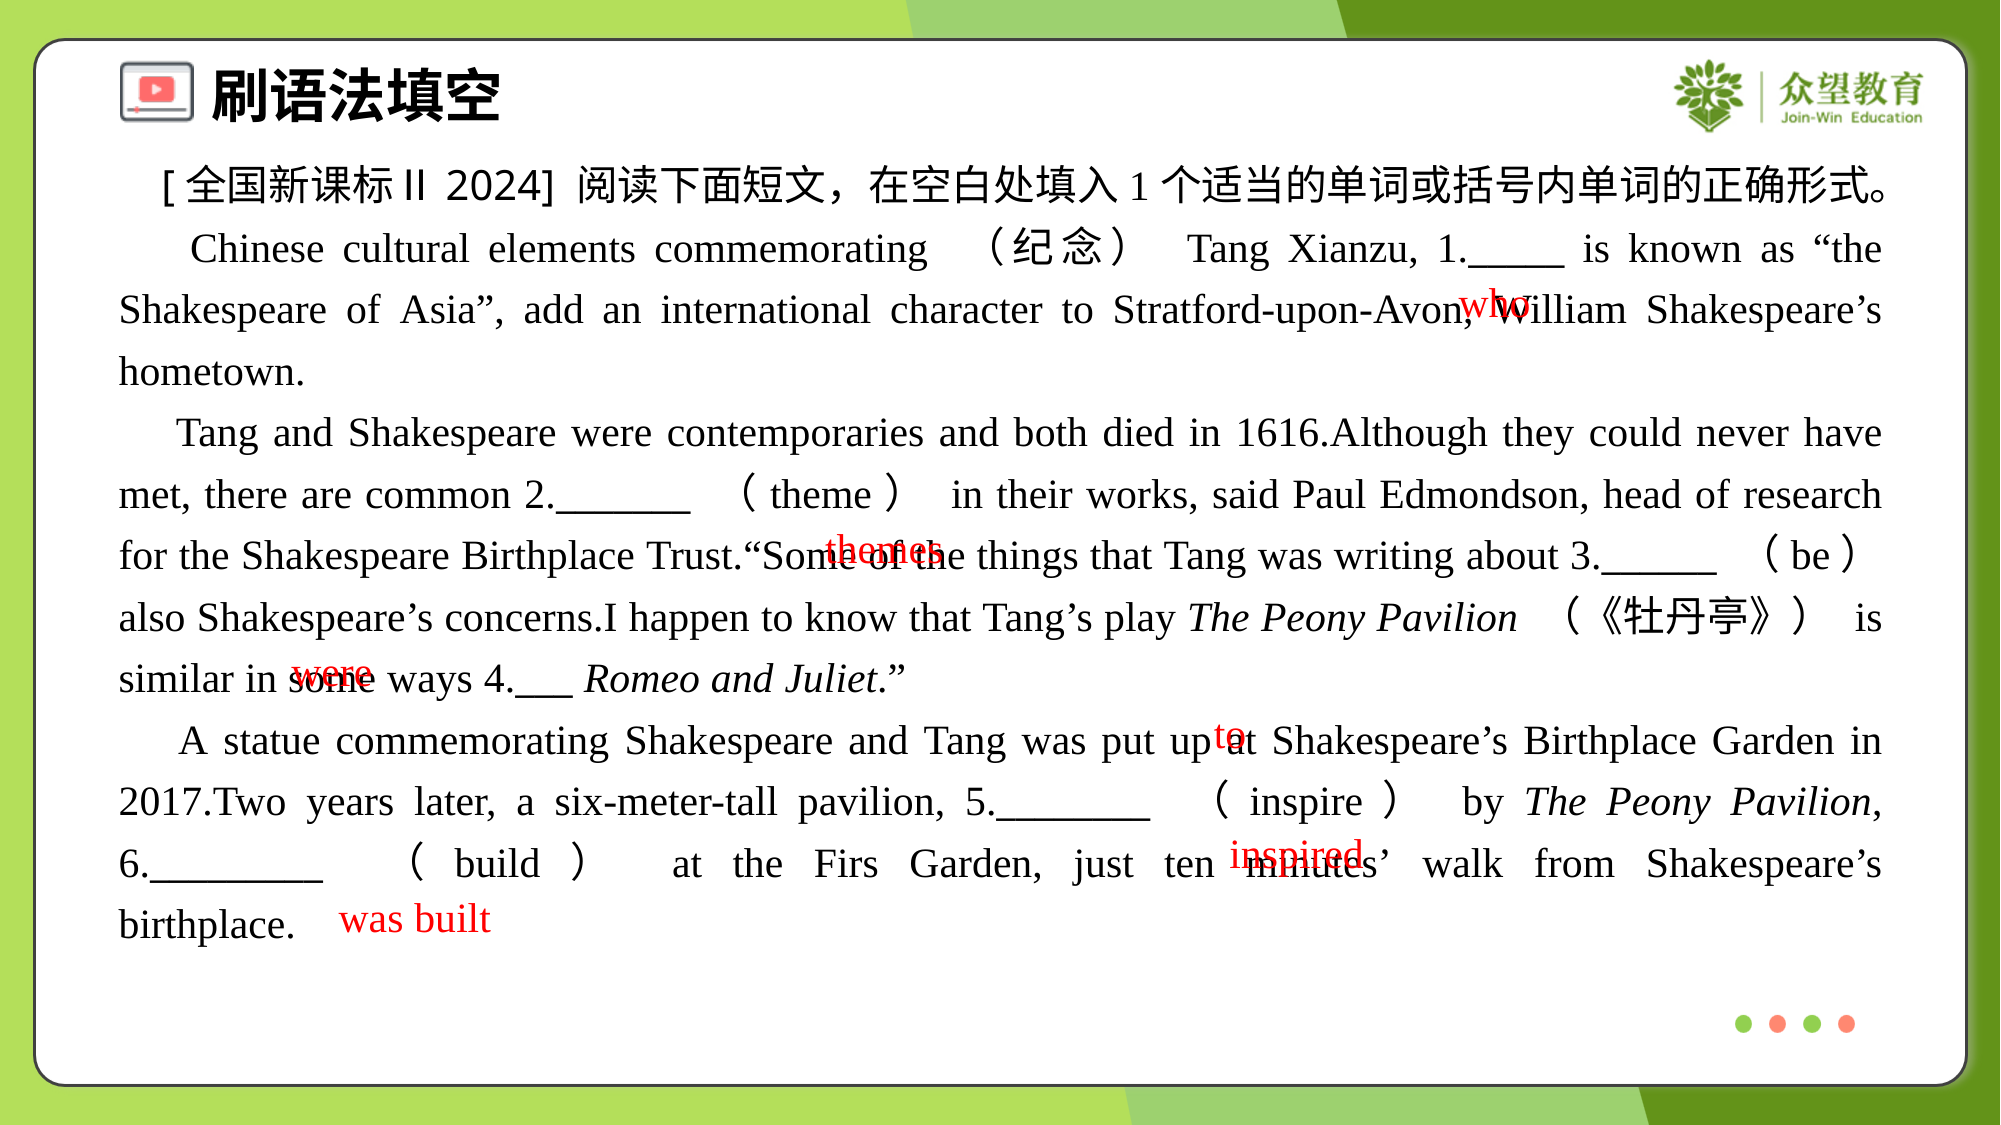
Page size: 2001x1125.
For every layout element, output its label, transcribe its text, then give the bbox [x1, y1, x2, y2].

text_box was built [329, 879, 501, 936]
text_box who [1453, 264, 1536, 322]
text_box inspired [1225, 815, 1369, 873]
text_box themes [820, 510, 948, 568]
text_box were [286, 633, 377, 691]
picture [0, 0, 2000, 1125]
text_box to [1209, 694, 1251, 752]
text_box [全国新课标Ⅱ2024] 阅读下面短文，在空白处填入1个适当的单词或括号内单词的正确形式。 Chinese cultural elements commemorating （纪念） Tang Xianzu, 1._____ is known as “the Shakespeare of Asia”, add an international character to Stratford-upon-Avon, William Shakespeare’s hometown. Tang and Shakespeare were contemporaries and both died in 1616.Although they could never have met, there are common 2._______ （theme） in their works, said Paul Edmondson, head of research for the Shakespeare Birthplace Trust.“Some of the things that Tang was writing about 3.______ （be） also Shakespeare’s concerns.I happen to know that Tang’s play The Peony Pavilion （《牡丹亭》） is similar in some ways 4.___ Romeo and Juliet.” A statue commemorating Shakespeare and Tang was put up at Shakespeare’s Birthplace Garden in 2017.Two years later, a six-meter-tall pavilion, 5.________ （inspire） by The Peony Pavilion, 6._________ （build） at the Firs Garden, just ten minutes’ walk from Shakespeare’s birthplace.#1.3 [118, 147, 1883, 942]
